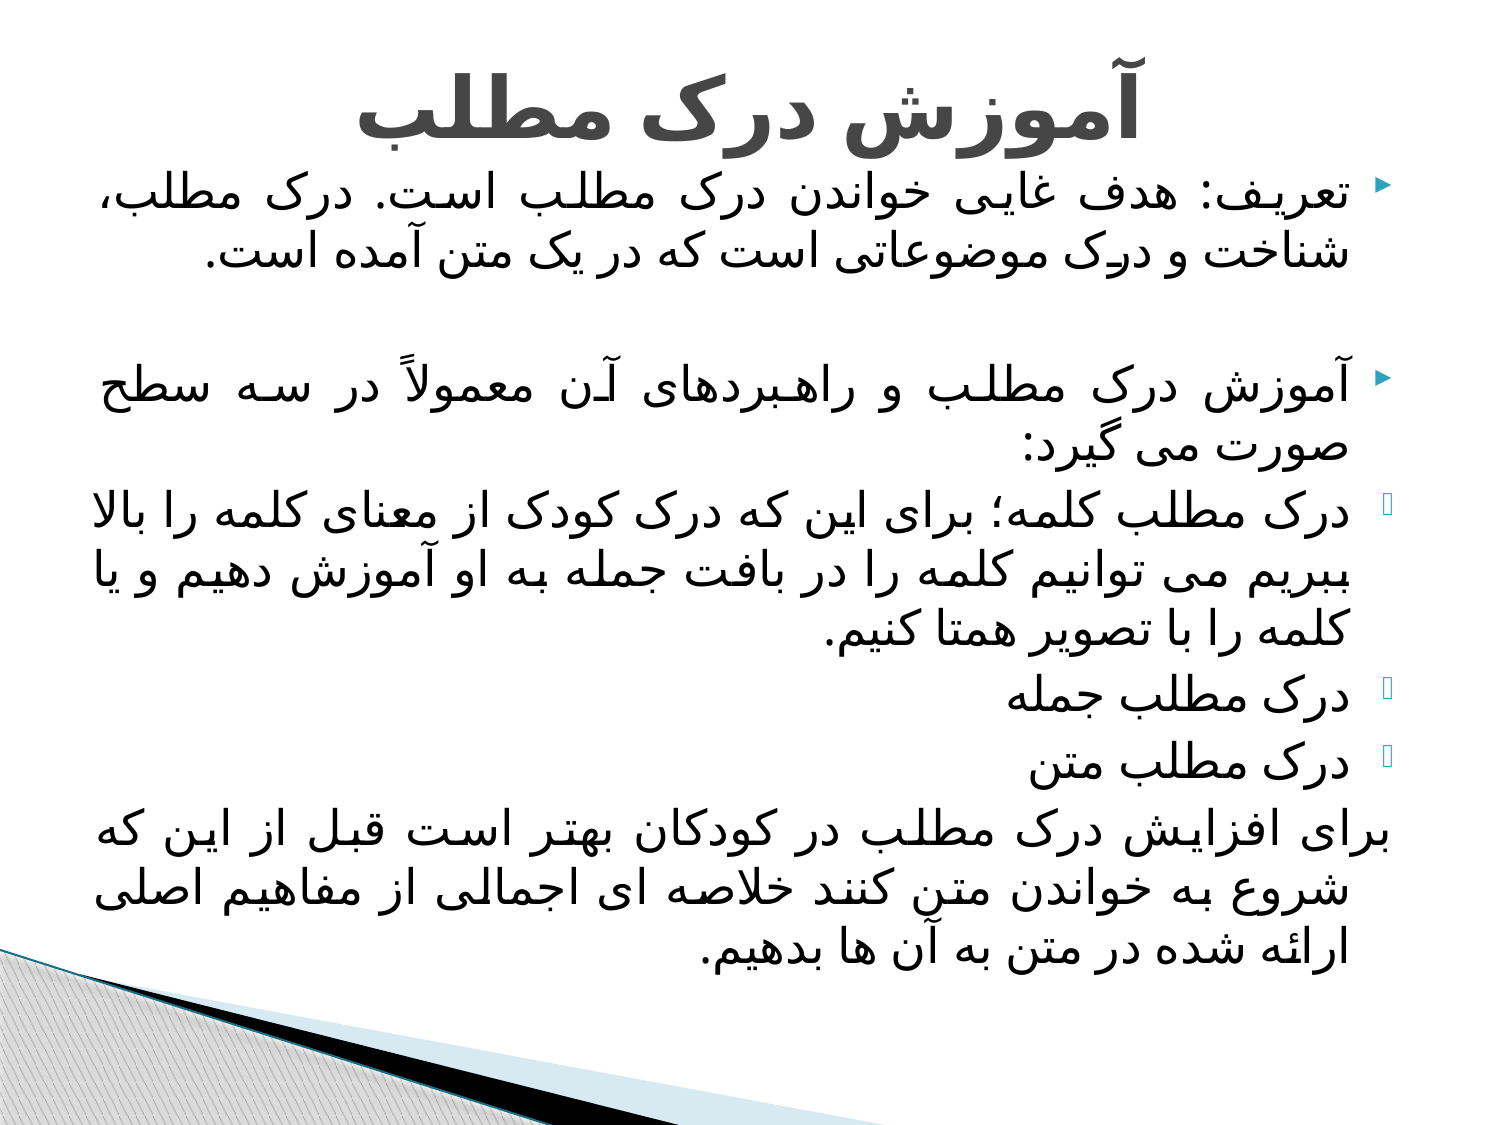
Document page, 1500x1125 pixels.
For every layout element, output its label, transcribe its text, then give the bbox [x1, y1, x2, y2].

list تعریف: هدف غایی خواندن درک مطلب است. درک مطلب، شناخت و درک موضوعاتی است که در یک متن آمده است. آموزش درک مطلب و راهبردهای آن معمولاً در سه سطح صورت می گیرد: درک مطلب کلمه؛ برای این که درک کودک از معنای کلمه را بالا ببریم می توانیم کلمه را در بافت جمله به او آموزش دهیم و یا کلمه را با تصویر همتا کنیم. درک مطلب جمله درک مطلب متن برای افزایش درک مطلب در کودکان بهتر است قبل از این که شروع به خواندن متن کنند خلاصه ای اجمالی از مفاهیم اصلی ارائه شده در متن به آن ها بدهیم. [75, 164, 1425, 986]
title آموزش درک مطلب [75, 45, 1425, 164]
